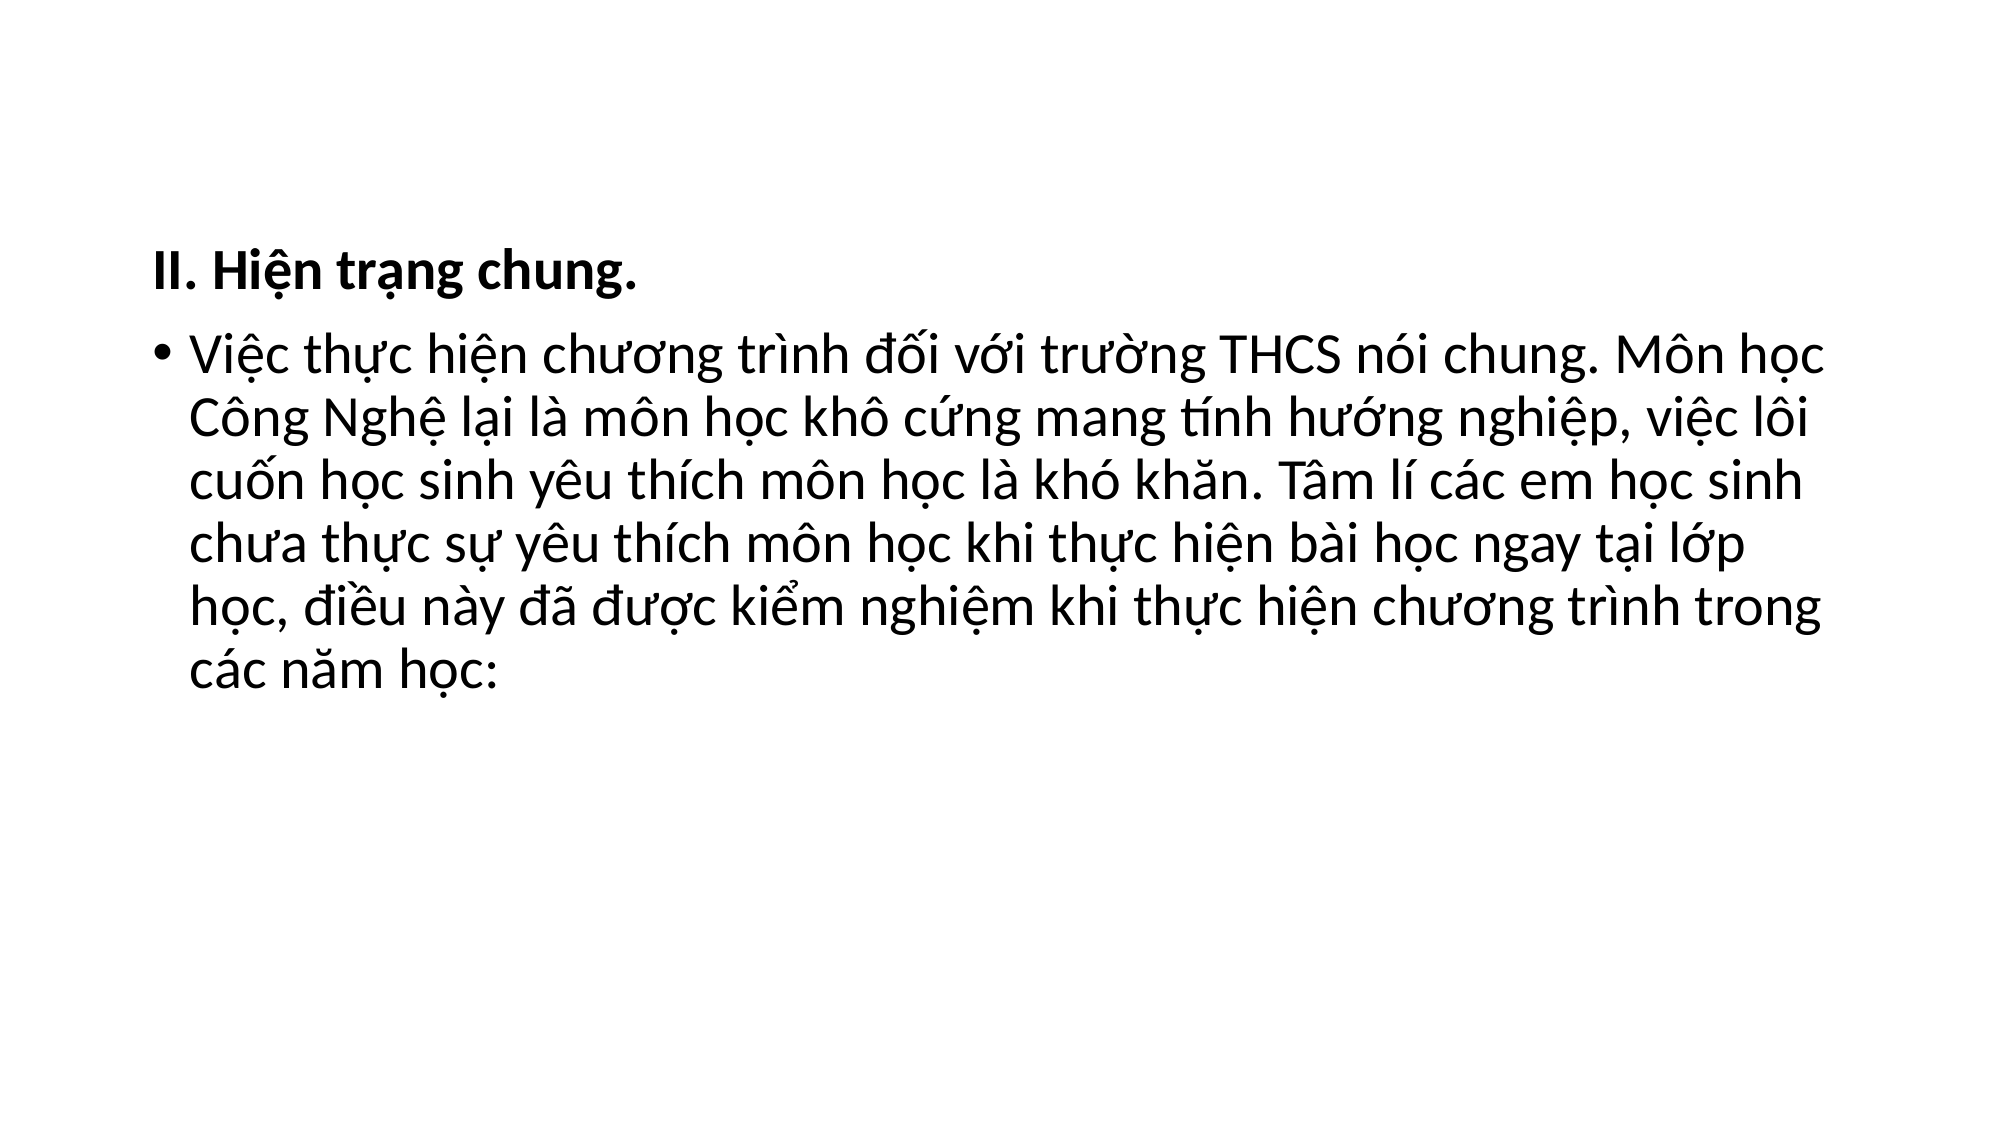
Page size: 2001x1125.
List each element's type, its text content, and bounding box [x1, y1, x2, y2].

list II. Hiện trạng chung. Việc thực hiện chương trình đối với trường THCS nói chung. Môn học Công Nghệ lại là môn học khô cứng mang tính hướng nghiệp, việc lôi cuốn học sinh yêu thích môn học là khó khăn. Tâm lí các em học sinh chưa thực sự yêu thích môn học khi thực hiện bài học ngay tại lớp học, điều này đã được kiểm nghiệm khi thực hiện chương trình trong các năm học: [137, 231, 1863, 946]
